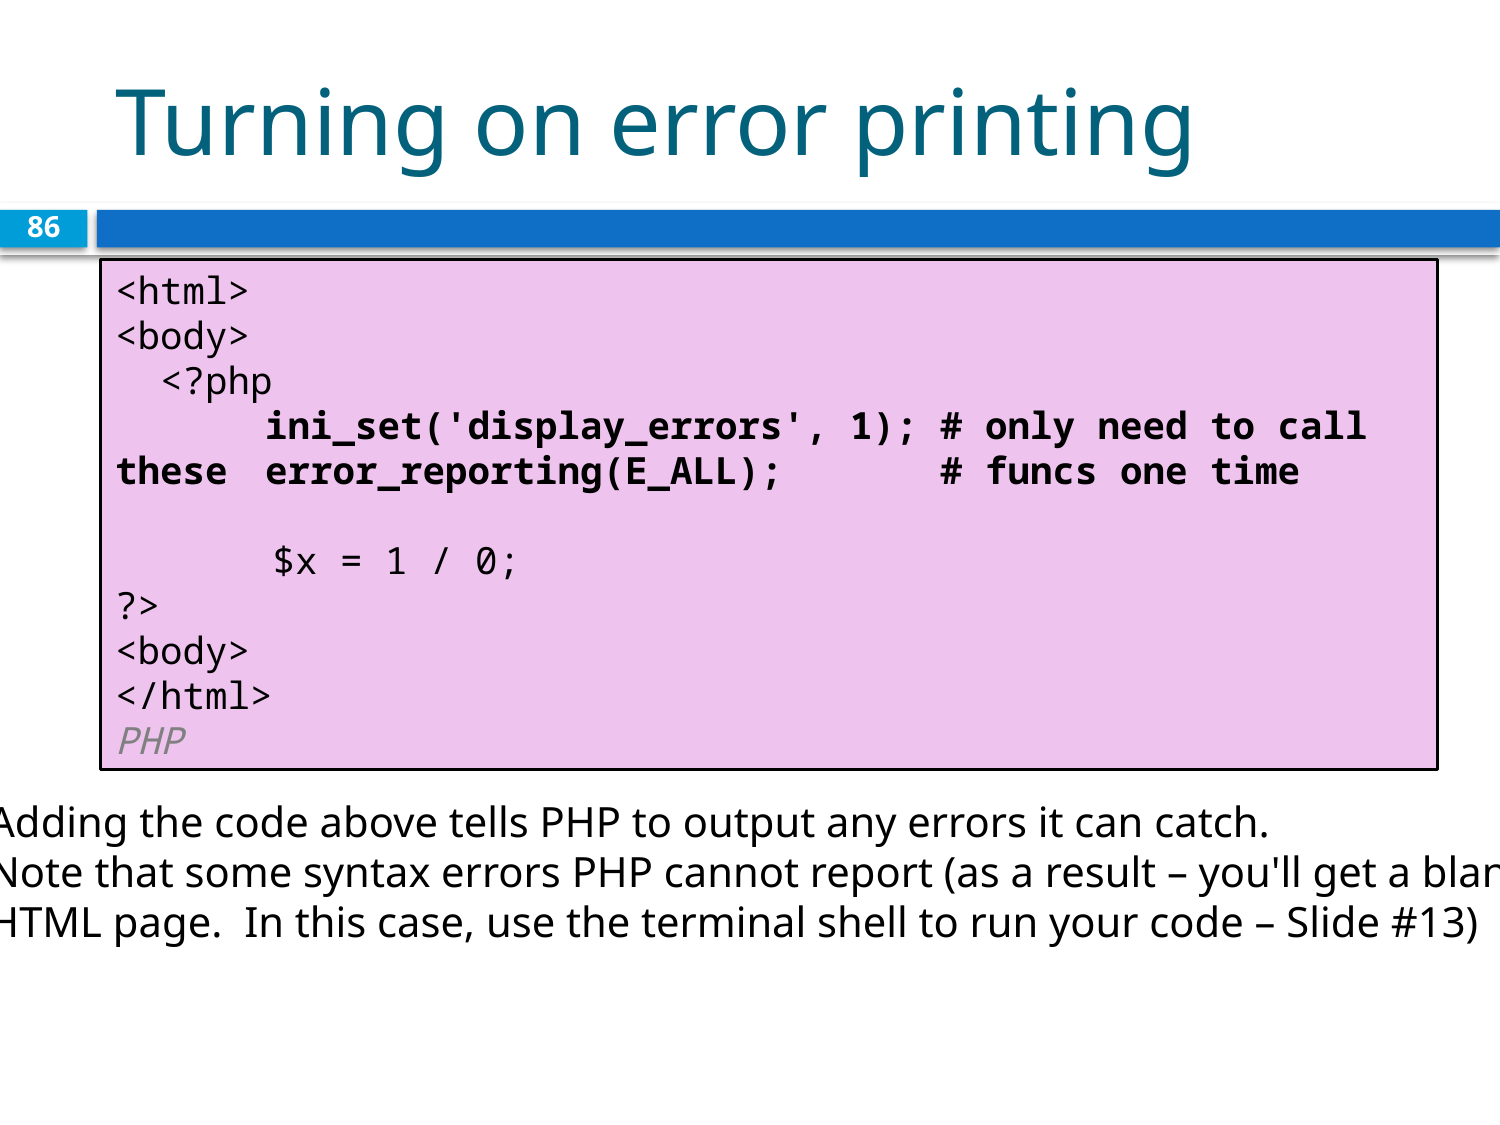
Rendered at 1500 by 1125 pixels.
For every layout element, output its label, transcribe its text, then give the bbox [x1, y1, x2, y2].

text_box Adding the code above tells PHP to output any errors it can catch. Note that some syntax errors PHP cannot report (as a result – you'll get a blank HTML page. In this case, use the terminal shell to run your code – Slide #13) [0, 788, 1500, 954]
text_box <html> <body> <?php ini_set('display_errors', 1); # only need to call these error_reporting(E_ALL); # funcs one time $x = 1 / 0; ?> <body> </html> PHP [100, 259, 1438, 770]
title Turning on error printing [100, 37, 1439, 201]
slide_number 86 [0, 208, 88, 249]
